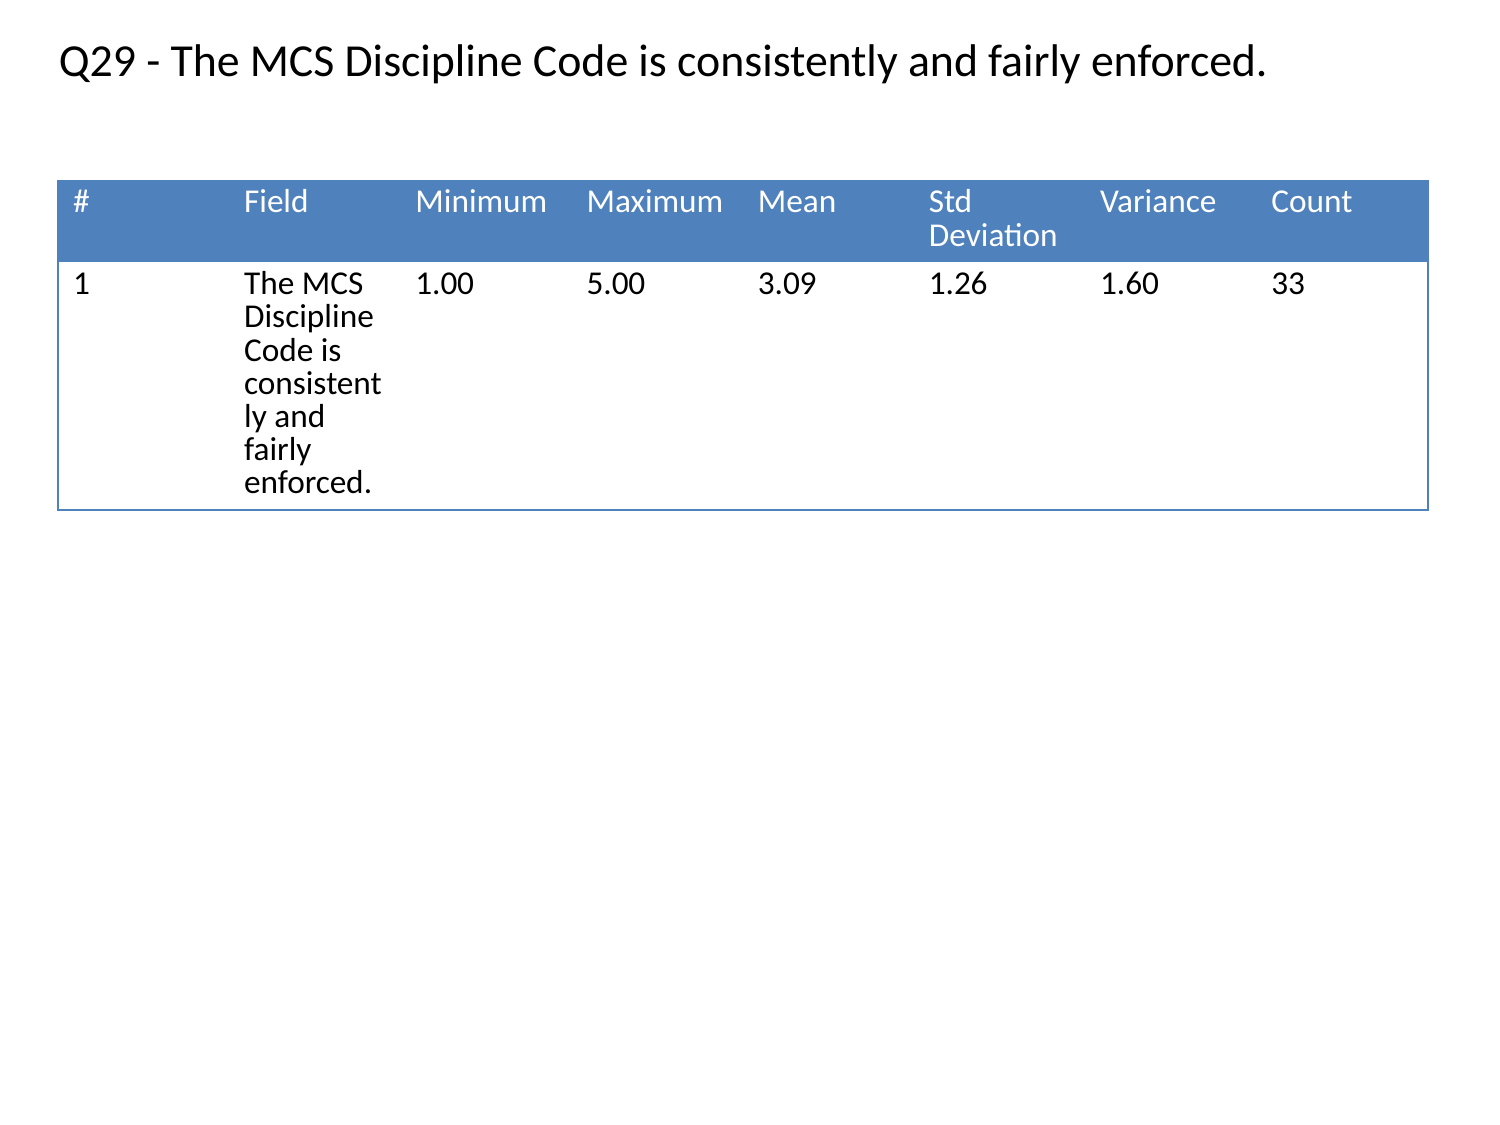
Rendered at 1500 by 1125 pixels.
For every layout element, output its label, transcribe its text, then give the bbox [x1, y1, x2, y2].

table_cell 1.26 [914, 262, 1085, 509]
table_cell 5.00 [572, 262, 743, 509]
table_header Variance [1085, 181, 1256, 262]
table_header Field [229, 181, 400, 262]
table_cell The MCS Discipline Code is consistently and fairly enforced. [229, 262, 400, 509]
table_header Minimum [400, 181, 572, 262]
text_box Q29 - The MCS Discipline Code is consistently and fairly enforced. [44, 22, 1395, 84]
table_cell 1.60 [1085, 262, 1256, 509]
table_header Maximum [572, 181, 743, 262]
table_header # [59, 181, 229, 262]
table_cell 3.09 [743, 262, 914, 509]
table_cell 33 [1256, 262, 1427, 509]
table_cell 1 [59, 262, 229, 509]
table_header Std Deviation [914, 181, 1085, 262]
table_header Mean [743, 181, 914, 262]
table_cell 1.00 [400, 262, 572, 509]
table_header Count [1256, 181, 1427, 262]
